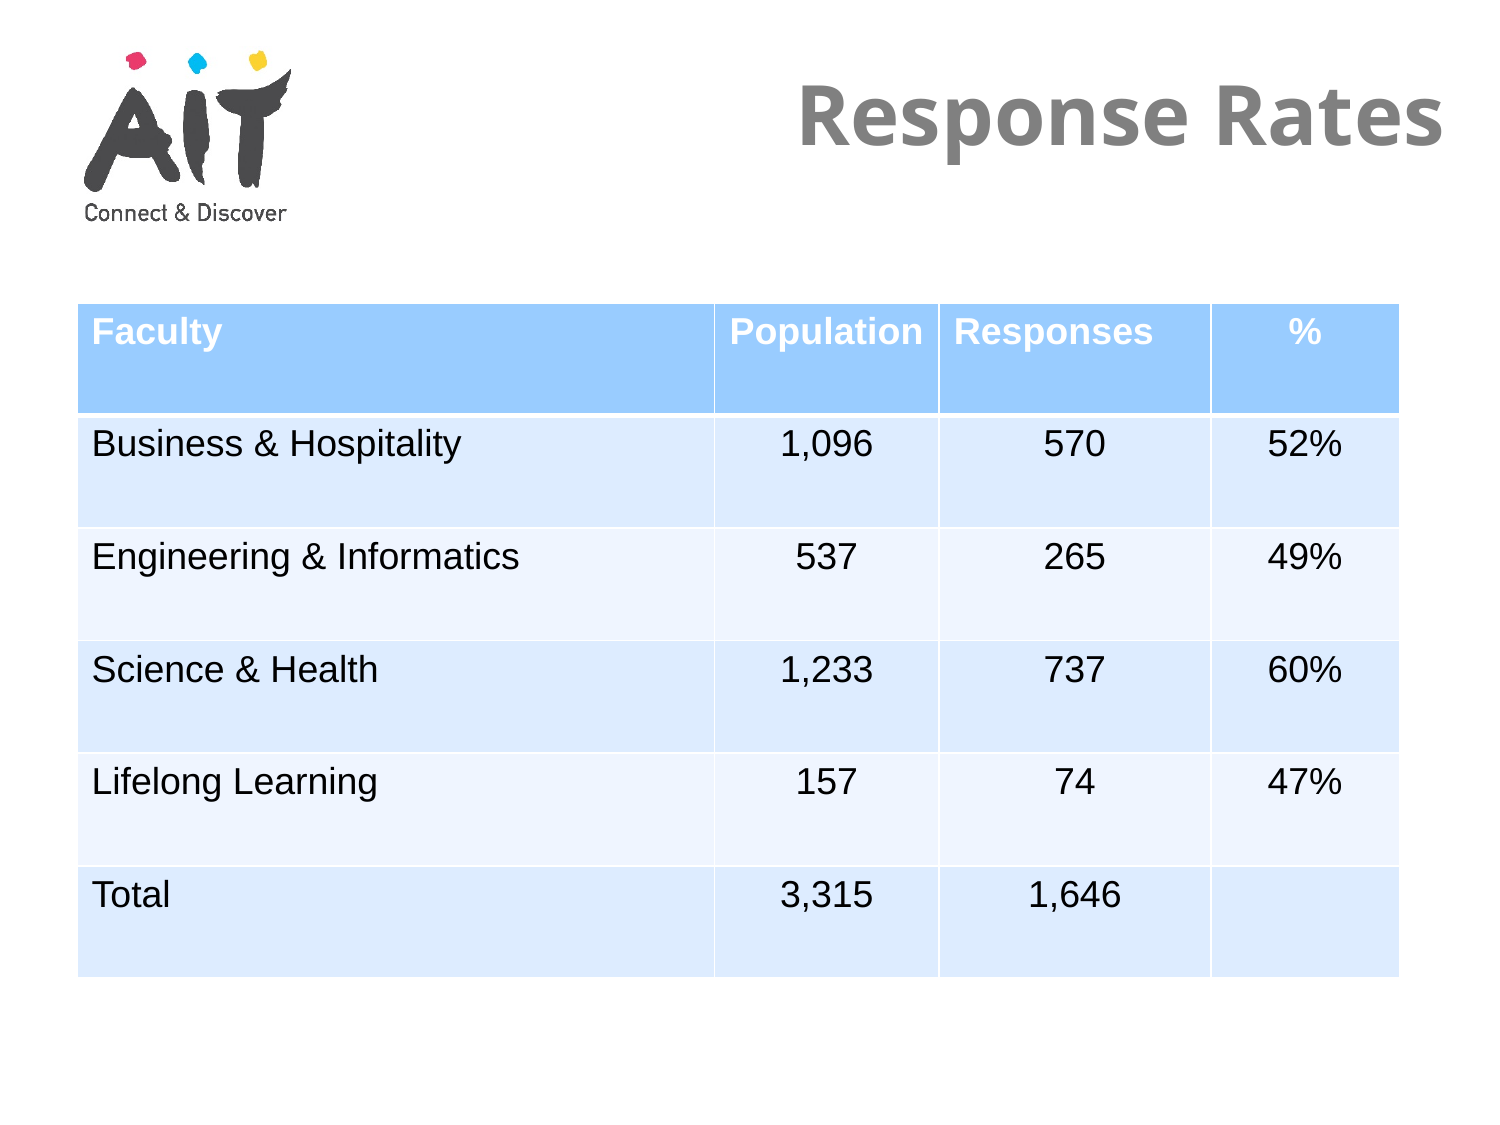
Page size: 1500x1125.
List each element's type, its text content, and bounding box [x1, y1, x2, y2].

table_cell 265 [940, 529, 1210, 640]
text_box Response Rates [230, 54, 1460, 170]
table_cell 157 [715, 754, 938, 865]
table_cell Engineering & Informatics [78, 529, 714, 640]
table_cell 74 [940, 754, 1210, 865]
table_cell 1,646 [940, 867, 1210, 977]
table_cell Business & Hospitality [78, 418, 714, 527]
table_cell 537 [715, 529, 938, 640]
table_cell 737 [940, 641, 1210, 752]
table_header Responses [940, 304, 1210, 413]
table_cell 570 [940, 418, 1210, 527]
table_cell 1,096 [715, 418, 938, 527]
table_cell 60% [1212, 641, 1399, 752]
table_cell Total [78, 867, 714, 977]
table_cell 52% [1212, 418, 1399, 527]
table_header % [1212, 304, 1399, 413]
table_header Faculty [78, 304, 714, 413]
table_cell 1,233 [715, 641, 938, 752]
table_cell 49% [1212, 529, 1399, 640]
table_cell Science & Health [78, 641, 714, 752]
table_cell Lifelong Learning [78, 754, 714, 865]
table_cell [1212, 867, 1399, 977]
table_cell 47% [1212, 754, 1399, 865]
table_cell 3,315 [715, 867, 938, 977]
picture [64, 46, 315, 233]
table_header Population [715, 304, 938, 413]
